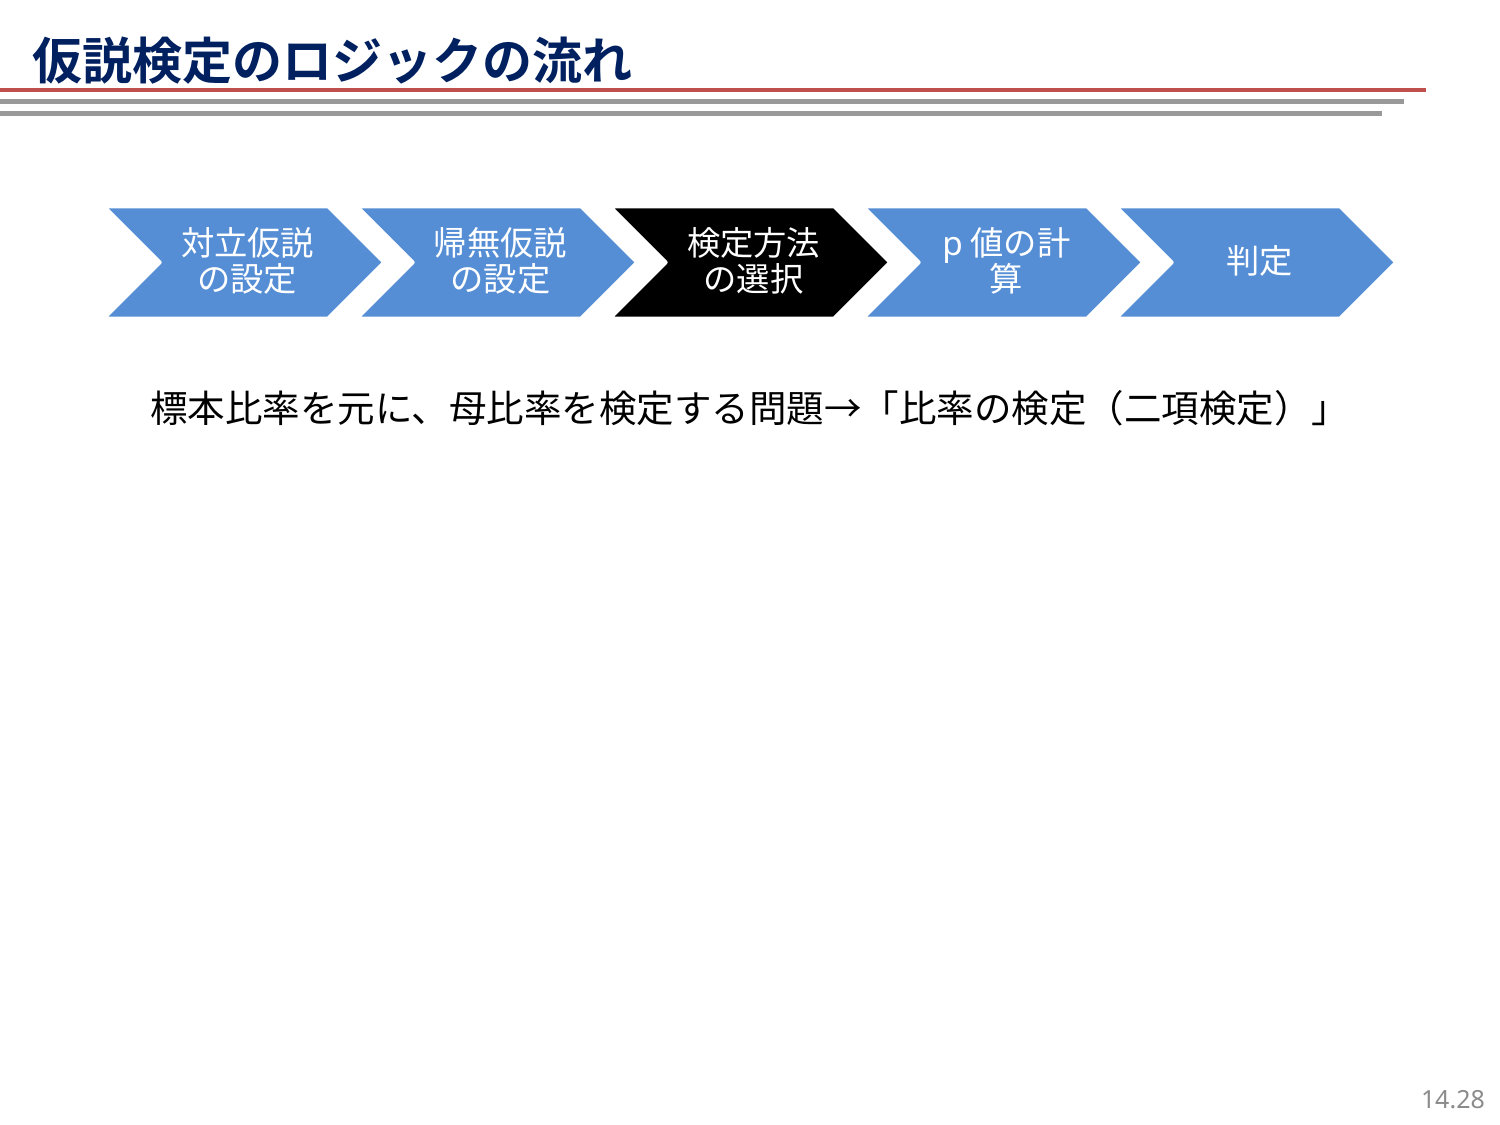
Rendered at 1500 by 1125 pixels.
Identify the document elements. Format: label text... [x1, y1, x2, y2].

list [102, 180, 1398, 345]
text_box 仮説検定のロジックの流れ [17, 21, 1459, 151]
slide_number 27 [1381, 1065, 1500, 1125]
text_box 標本比率を元に、母比率を検定する問題→「比率の検定（二項検定）」 [103, 378, 1397, 438]
